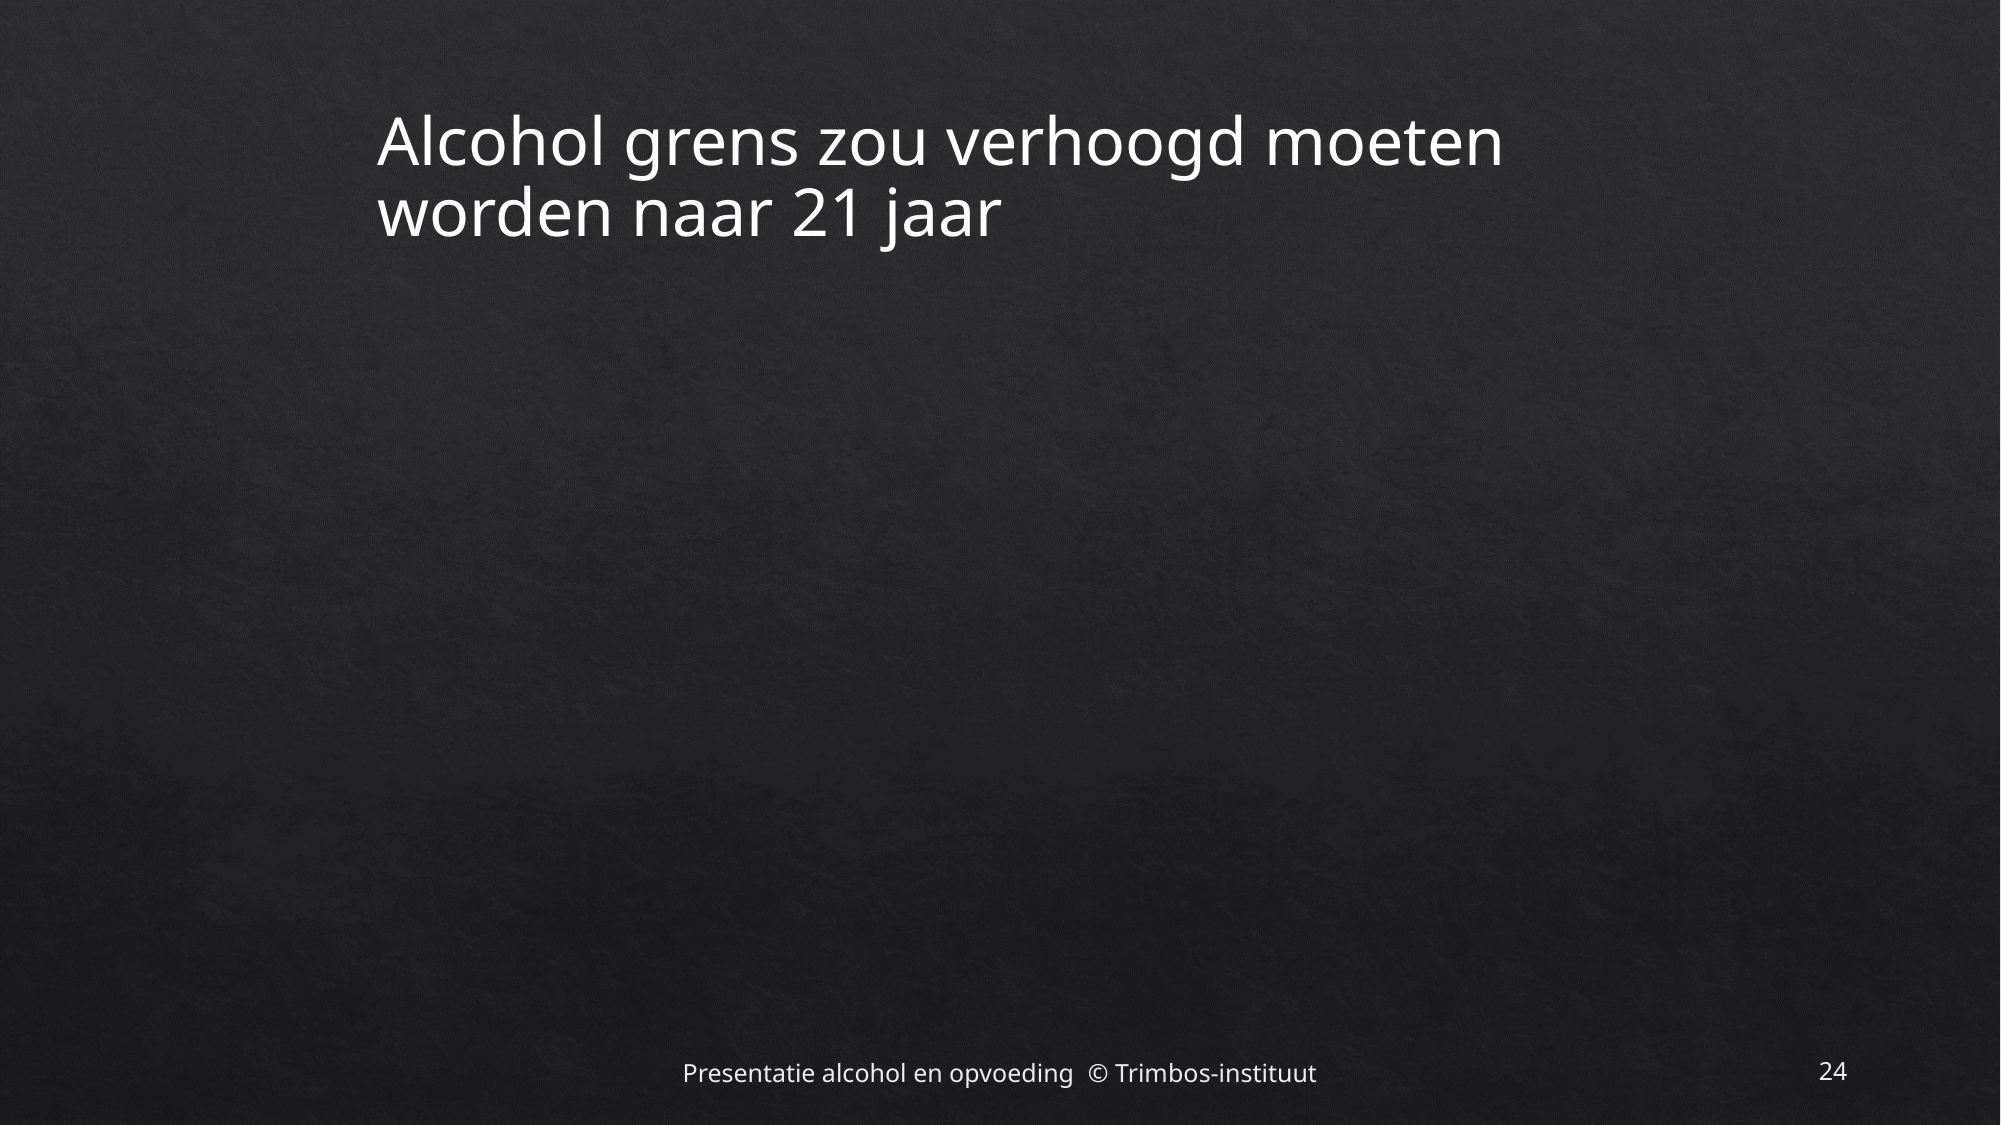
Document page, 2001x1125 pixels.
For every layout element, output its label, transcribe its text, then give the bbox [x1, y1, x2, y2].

title Alcohol grens zou verhoogd moeten worden naar 21 jaar [362, 99, 1637, 260]
footer Presentatie alcohol en opvoeding © Trimbos-instituut [662, 1042, 1338, 1103]
slide_number 24 [1412, 1042, 1863, 1103]
picture [0, 0, 2001, 1125]
